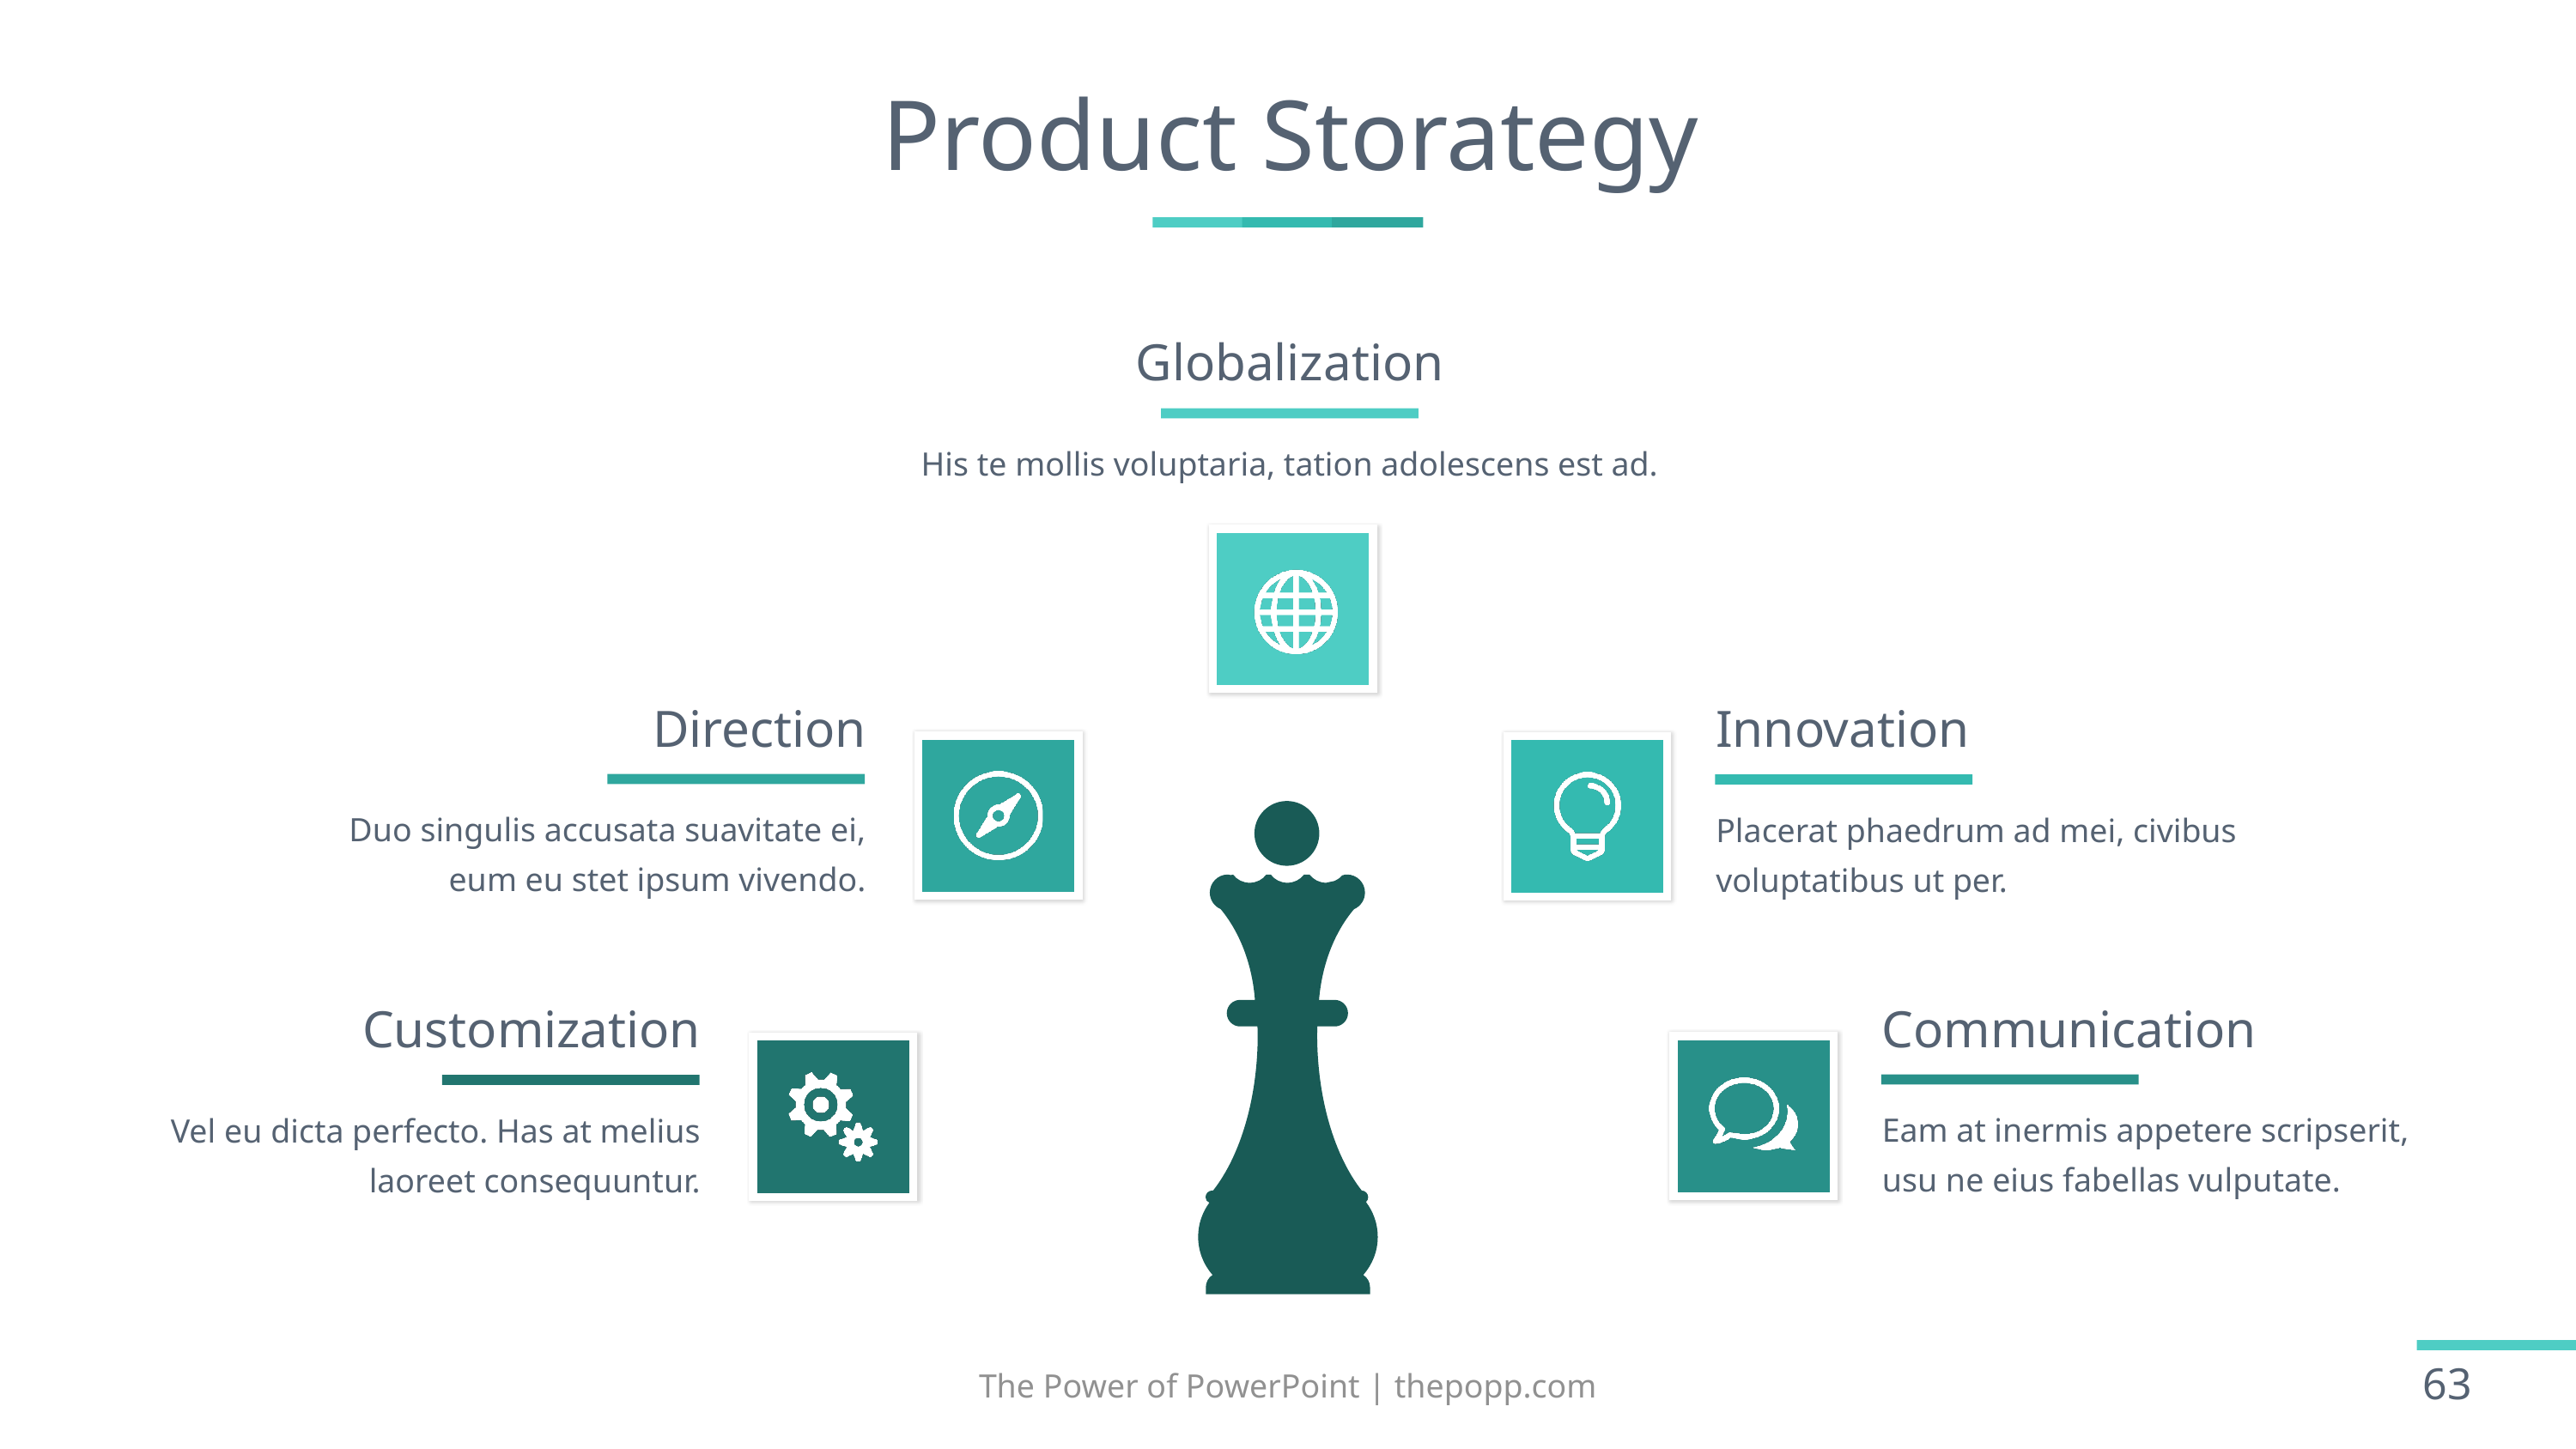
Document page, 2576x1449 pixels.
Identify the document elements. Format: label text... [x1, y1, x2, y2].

list Duo singulis accusata suavitate ei, eum eu stet ipsum vivendo. [280, 791, 879, 946]
picture [1542, 772, 1632, 861]
picture [788, 1072, 878, 1161]
list Innovation [1703, 675, 2302, 780]
list Communication [1868, 974, 2469, 1080]
title Product Storategy [69, 49, 2512, 230]
list Vel eu dicta perfecto. Has at melius laoreet consequuntur. [114, 1092, 714, 1247]
footer The Power of PowerPoint | thepopp.com [853, 1349, 1723, 1427]
list Customization [114, 975, 714, 1081]
list Eam at inermis appetere scripserit, usu ne eius fabellas vulputate. [1868, 1091, 2469, 1246]
list Direction [280, 674, 879, 779]
list Placerat phaedrum ad mei, civibus voluptatibus ut per. [1703, 791, 2302, 947]
picture [953, 771, 1043, 860]
list Globalization [867, 308, 1713, 414]
slide_number 63 [2409, 1351, 2576, 1421]
picture [1709, 1071, 1798, 1161]
picture [1249, 564, 1338, 654]
list His te mollis voluptaria, tation adolescens est ad. [867, 425, 1713, 509]
